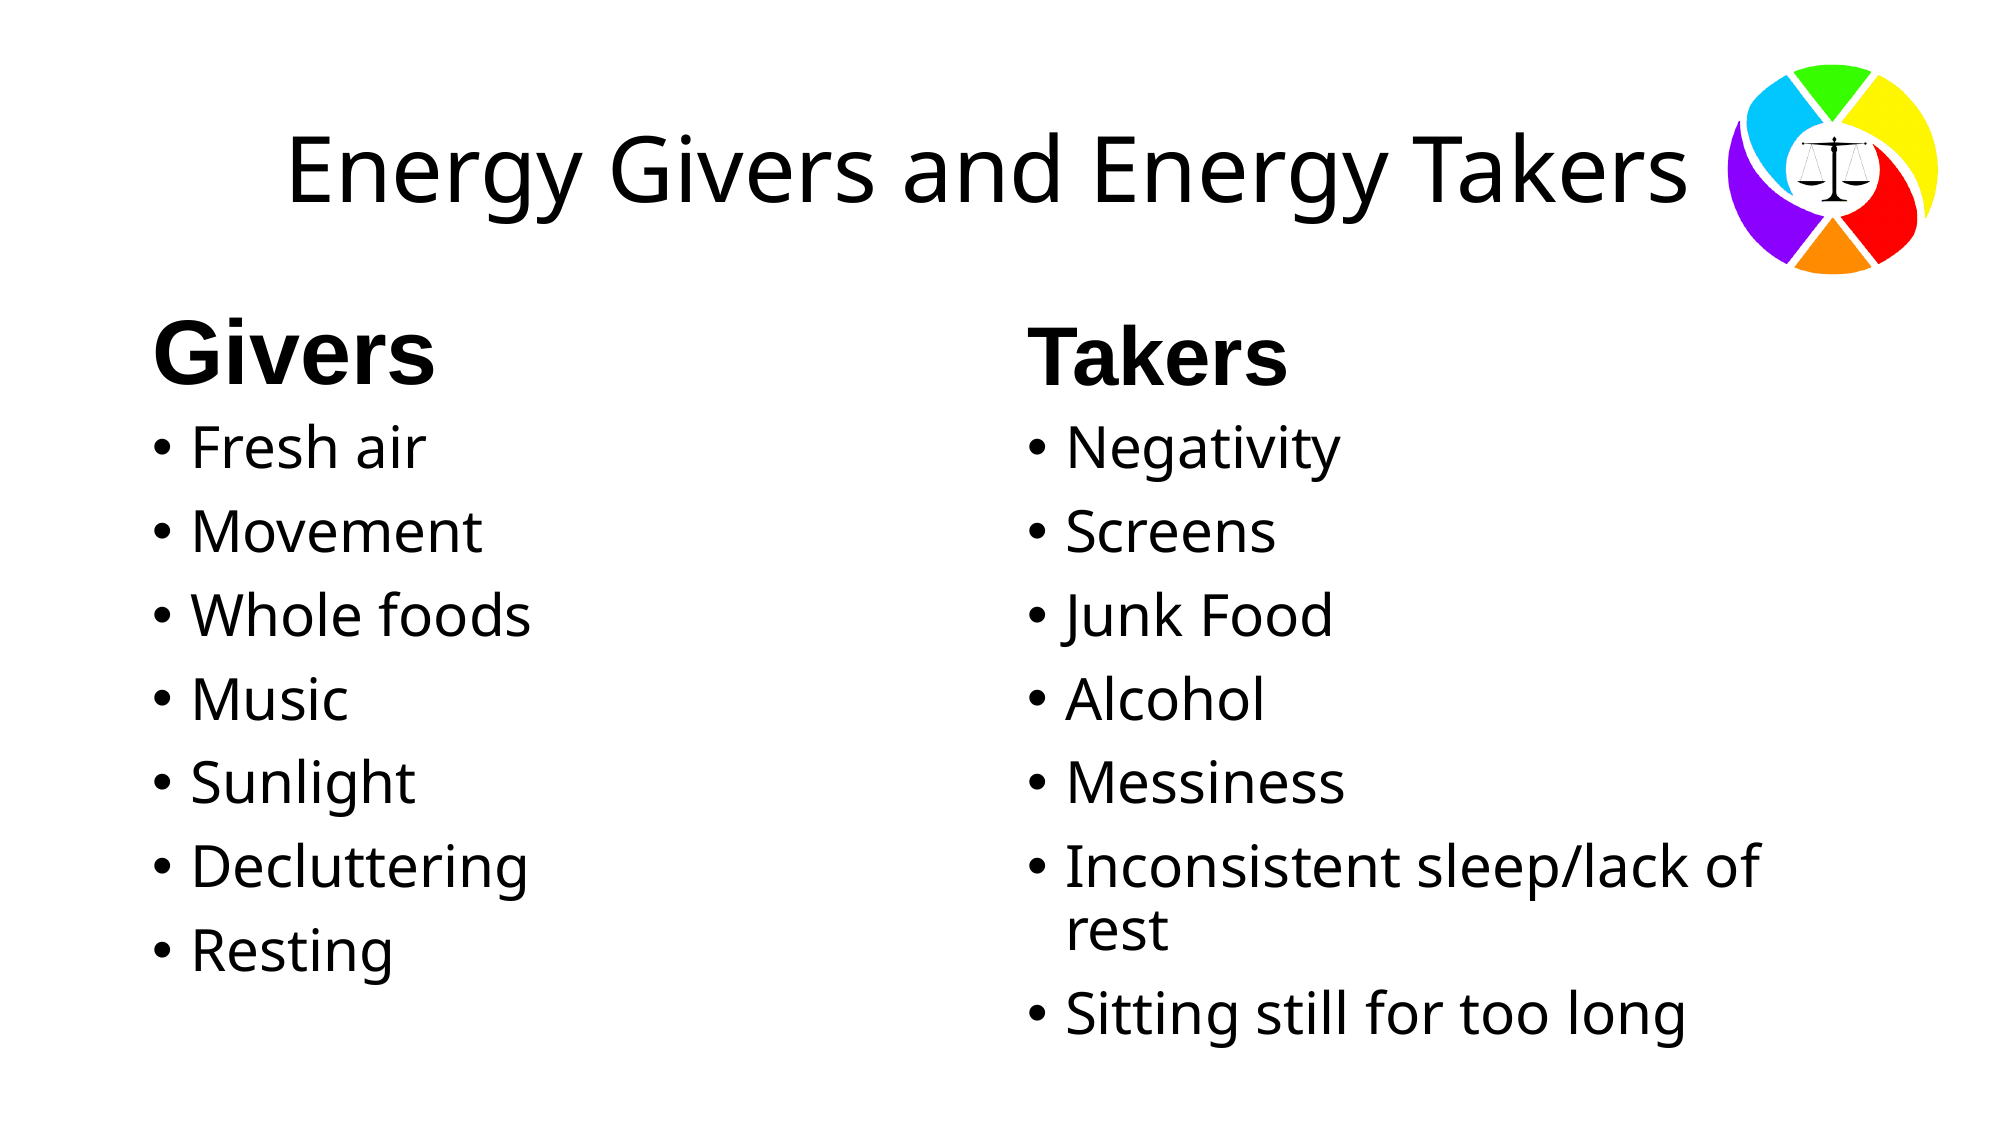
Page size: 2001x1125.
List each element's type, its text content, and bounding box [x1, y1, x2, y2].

list Fresh air Movement Whole foods Music Sunlight Decluttering Resting [137, 410, 984, 1016]
list Takers [1012, 275, 1863, 410]
title Energy Givers and Energy Takers [137, 59, 1863, 278]
picture [1694, 29, 1973, 308]
list Negativity Screens Junk Food Alcohol Messiness Inconsistent sleep/lack of rest Sitting still for too long [1012, 410, 1863, 1016]
list Givers [137, 275, 984, 410]
